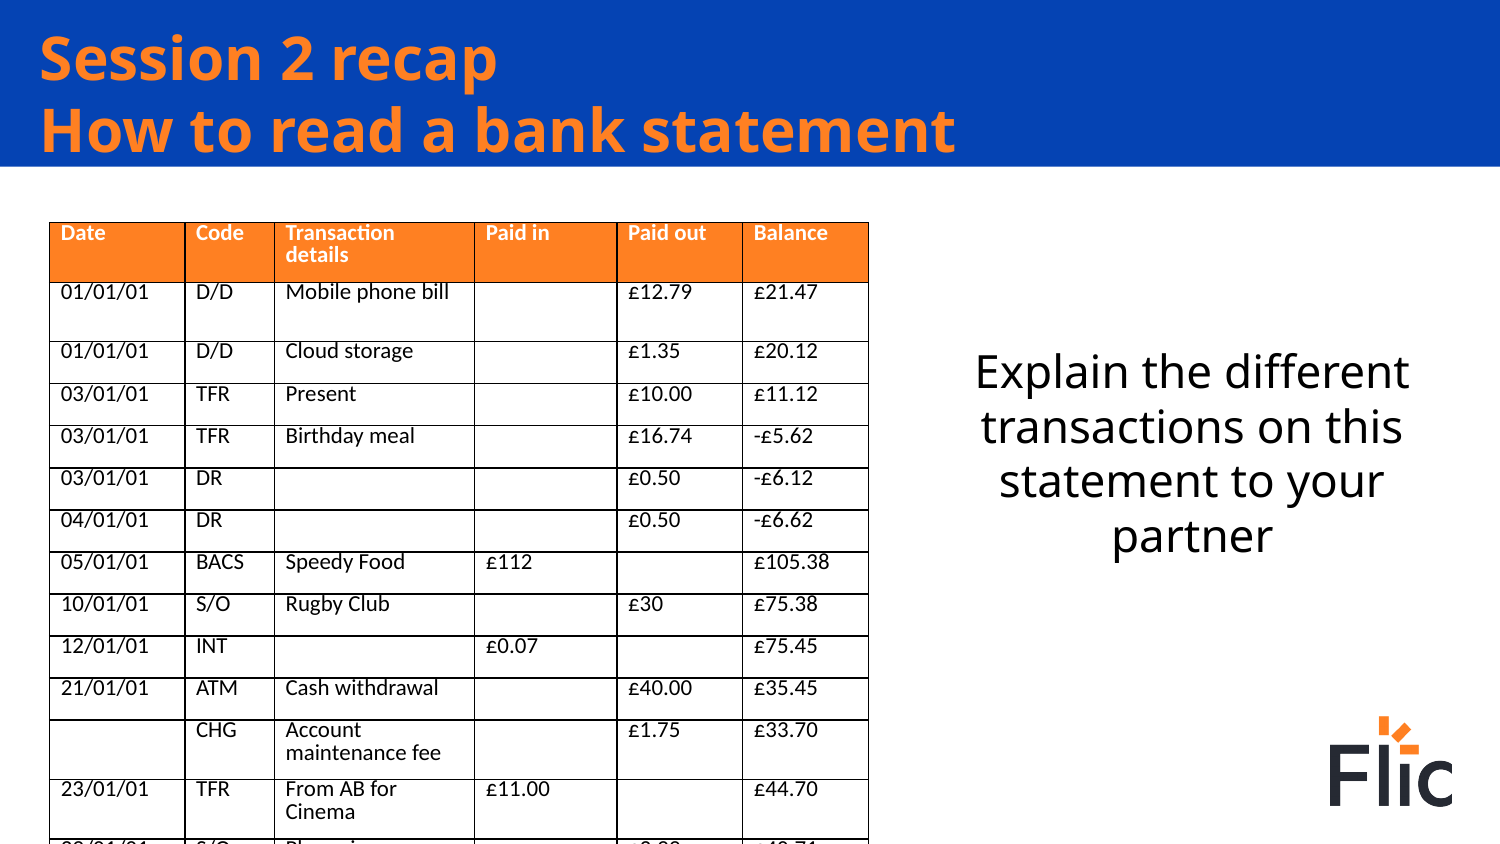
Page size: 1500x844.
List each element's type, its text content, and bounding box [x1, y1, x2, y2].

table_cell INT [186, 637, 274, 677]
table_cell £3.99 [618, 840, 742, 844]
table_cell 01/01/01 [50, 283, 184, 341]
table_cell TFR [186, 780, 274, 838]
picture [1330, 716, 1452, 807]
table_cell -£6.12 [743, 469, 868, 509]
table_cell D/D [186, 342, 274, 383]
table_cell 29/01/01 [50, 840, 184, 844]
table_cell £30 [618, 595, 742, 635]
table_cell £40.00 [618, 679, 742, 719]
table_cell 03/01/01 [50, 469, 184, 509]
table_cell [618, 780, 742, 838]
table_cell Birthday meal [275, 426, 474, 467]
table_cell [475, 679, 616, 719]
table_cell £75.38 [743, 595, 868, 635]
table_cell CHG [186, 721, 274, 779]
table_cell DR [186, 511, 274, 551]
table_cell 04/01/01 [50, 511, 184, 551]
table_cell S/O [186, 595, 274, 635]
text_box Explain the different transactions on this statement to your partner [913, 327, 1471, 578]
table_cell £35.45 [743, 679, 868, 719]
table_cell [475, 469, 616, 509]
table_cell D/D [186, 283, 274, 341]
table_cell £20.12 [743, 342, 868, 383]
table_cell £0.50 [618, 511, 742, 551]
table_cell [475, 426, 616, 467]
table_cell BACS [186, 553, 274, 593]
table_cell £21.47 [743, 283, 868, 341]
table_cell [475, 840, 616, 844]
table_cell 12/01/01 [50, 637, 184, 677]
table_cell ATM [186, 679, 274, 719]
table_cell £1.35 [618, 342, 742, 383]
table_header Paid in [475, 223, 616, 282]
table_cell [275, 511, 474, 551]
table_cell Speedy Food [275, 553, 474, 593]
table_cell 01/01/01 [50, 342, 184, 383]
table_cell 03/01/01 [50, 426, 184, 467]
table_cell Rugby Club [275, 595, 474, 635]
table_cell [618, 553, 742, 593]
table_cell 03/01/01 [50, 384, 184, 425]
table_cell Phone insurance [275, 840, 474, 844]
table_cell [275, 469, 474, 509]
table_cell Cloud storage [275, 342, 474, 383]
table_cell -£6.62 [743, 511, 868, 551]
table_header Balance [743, 223, 868, 282]
table_cell £75.45 [743, 637, 868, 677]
table_cell 23/01/01 [50, 780, 184, 838]
table_cell [475, 283, 616, 341]
table_cell TFR [186, 384, 274, 425]
table_cell [475, 511, 616, 551]
title Session 2 recap How to read a bank statement [25, 17, 1353, 102]
table_cell [618, 637, 742, 677]
table_cell [475, 384, 616, 425]
table_cell [475, 721, 616, 779]
table_cell £0.50 [618, 469, 742, 509]
table_cell TFR [186, 426, 274, 467]
table_header Code [186, 223, 274, 282]
table_cell Cash withdrawal [275, 679, 474, 719]
table_cell S/O [186, 840, 274, 844]
table_header Date [50, 223, 184, 282]
table_cell £11.00 [475, 780, 616, 838]
table_cell 05/01/01 [50, 553, 184, 593]
table_cell [475, 342, 616, 383]
table_cell [275, 637, 474, 677]
table_cell DR [186, 469, 274, 509]
table_cell £12.79 [618, 283, 742, 341]
table_cell [50, 721, 184, 779]
table_cell £33.70 [743, 721, 868, 779]
table_cell Mobile phone bill [275, 283, 474, 341]
table_cell [475, 595, 616, 635]
table_cell £40.71 [743, 840, 868, 844]
table_cell 21/01/01 [50, 679, 184, 719]
table_cell £105.38 [743, 553, 868, 593]
table_cell £16.74 [618, 426, 742, 467]
table_cell From AB for Cinema [275, 780, 474, 838]
table_cell £112 [475, 553, 616, 593]
table_cell Account maintenance fee [275, 721, 474, 779]
table_cell £11.12 [743, 384, 868, 425]
table_cell 10/01/01 [50, 595, 184, 635]
table_header Paid out [618, 223, 742, 282]
table_cell £10.00 [618, 384, 742, 425]
table_cell £44.70 [743, 780, 868, 838]
table_cell Present [275, 384, 474, 425]
table_cell £1.75 [618, 721, 742, 779]
table_cell -£5.62 [743, 426, 868, 467]
table_header Transaction details [275, 223, 474, 282]
table_cell £0.07 [475, 637, 616, 677]
